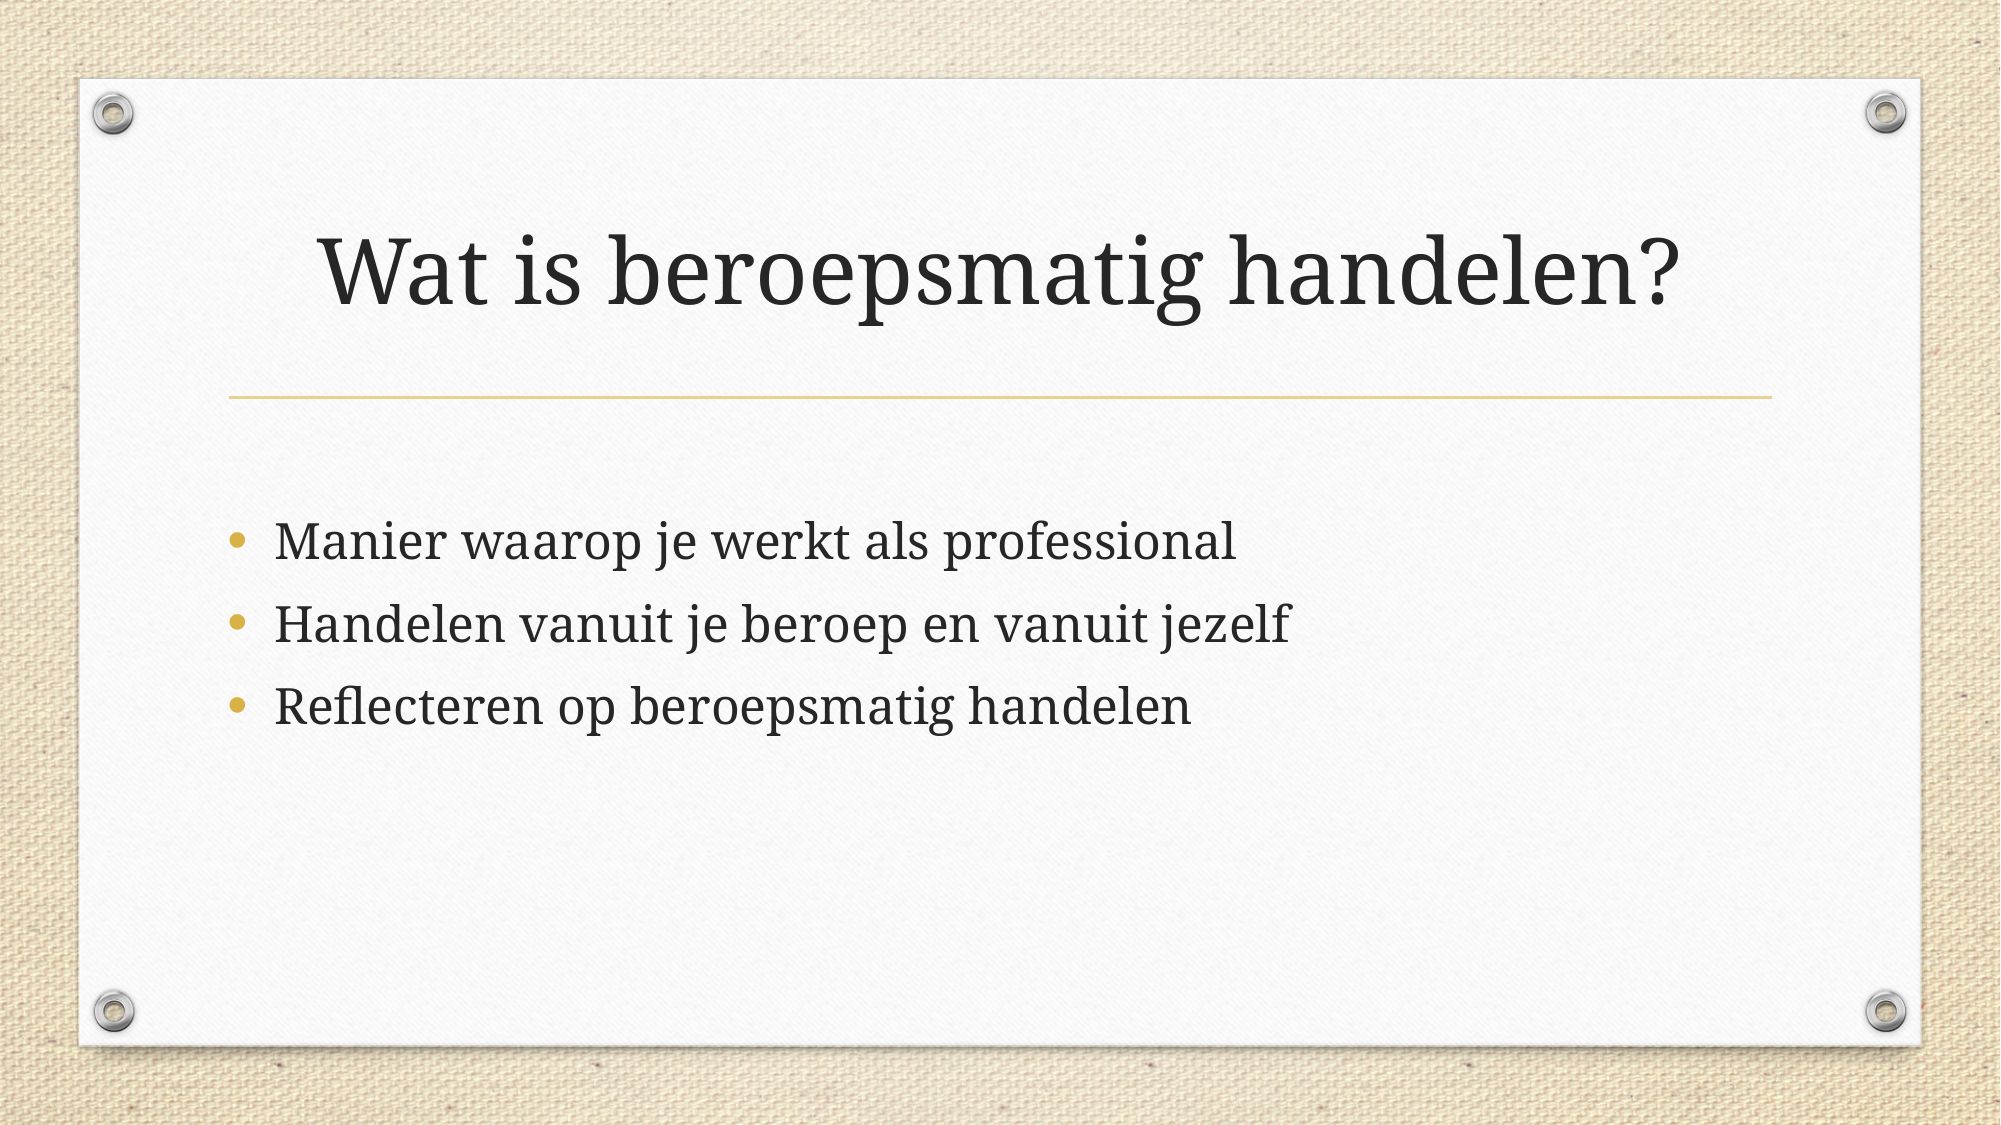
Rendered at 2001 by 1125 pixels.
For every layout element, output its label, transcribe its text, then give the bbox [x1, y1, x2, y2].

picture [0, 0, 2001, 1125]
list Manier waarop je werkt als professional Handelen vanuit je beroep en vanuit jezelf Reflecteren op beroepsmatig handelen [212, 419, 1788, 964]
title Wat is beroepsmatig handelen? [212, 161, 1788, 375]
